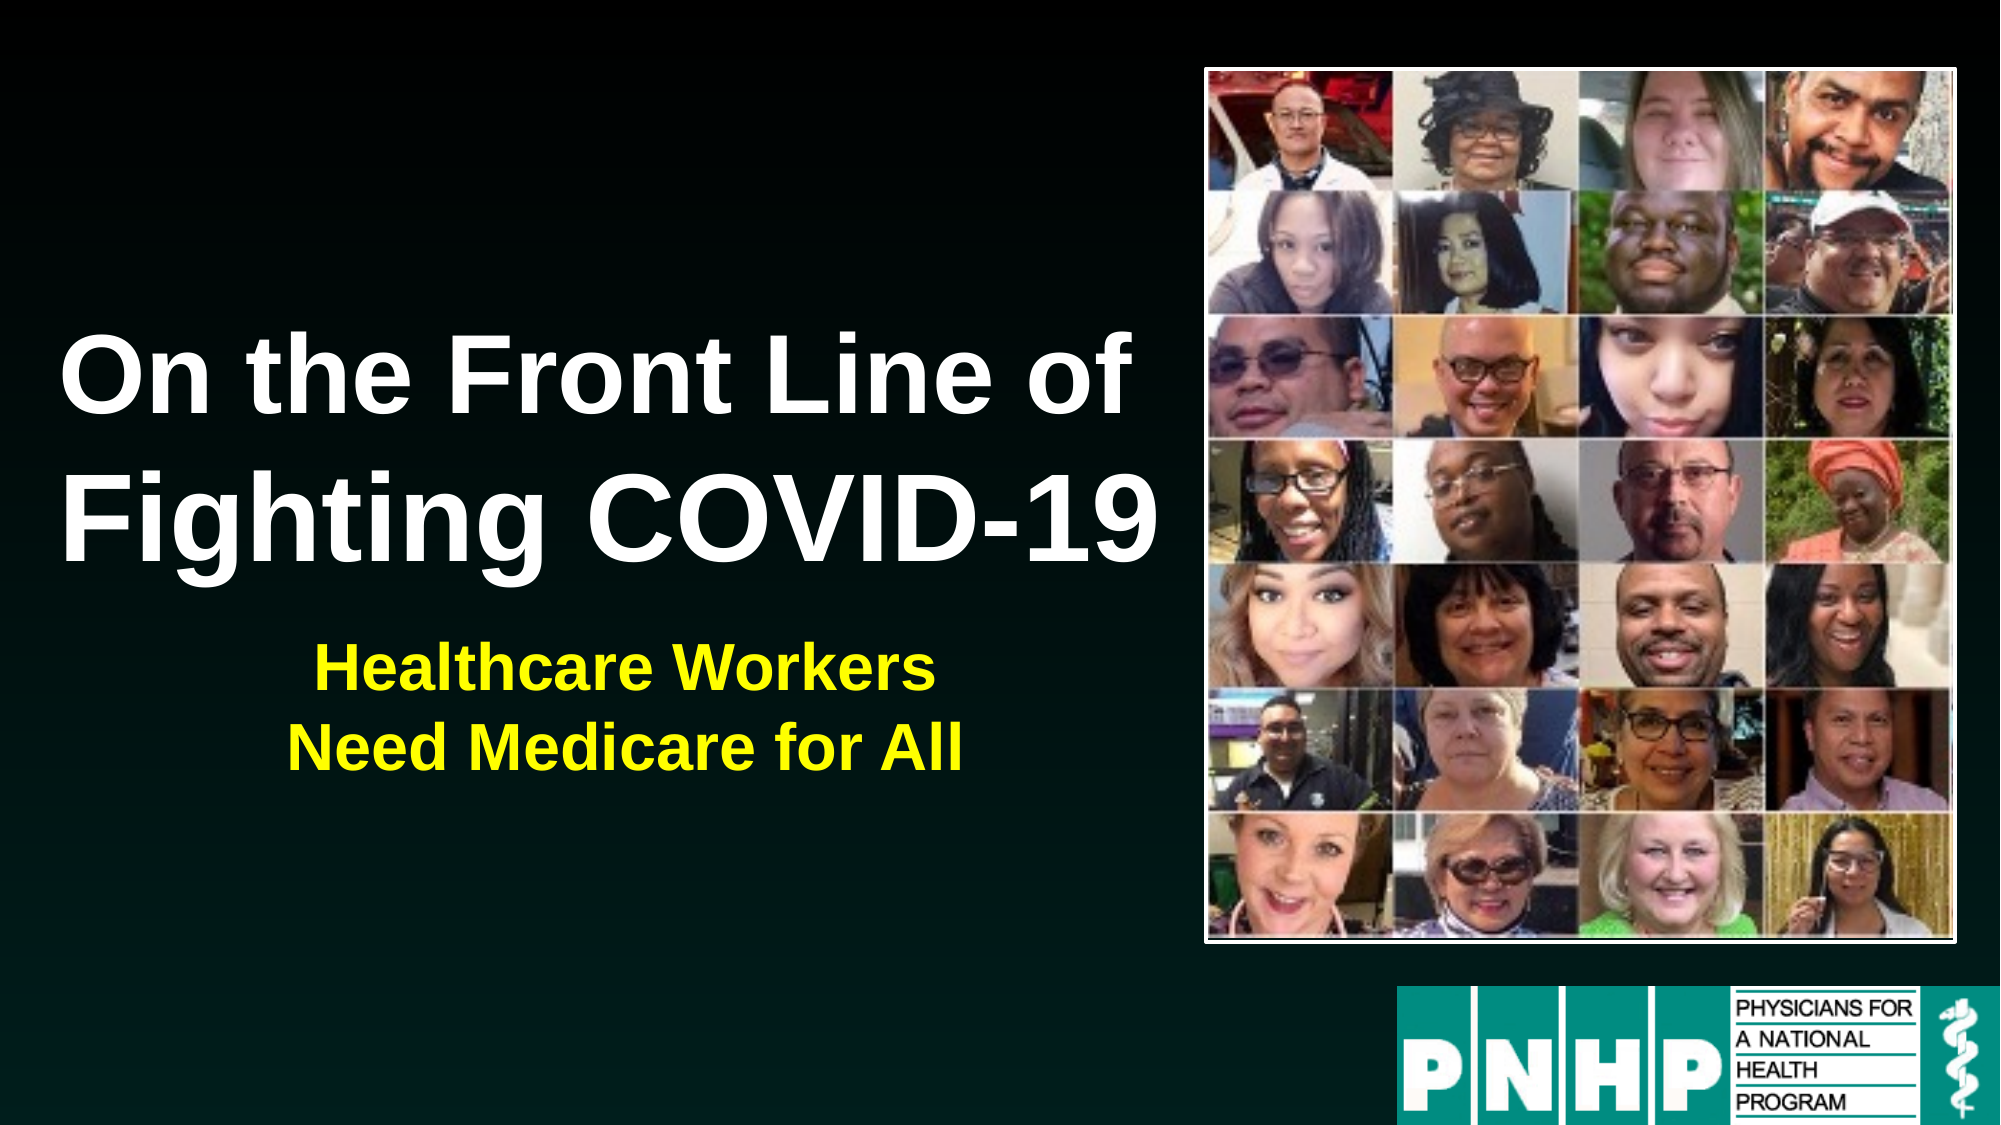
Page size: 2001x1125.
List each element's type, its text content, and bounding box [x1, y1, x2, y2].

picture [1397, 986, 2000, 1125]
text_box On the Front Line of Fighting COVID-19 Healthcare Workers Need Medicare for All [43, 293, 1204, 791]
picture [1207, 70, 1953, 940]
